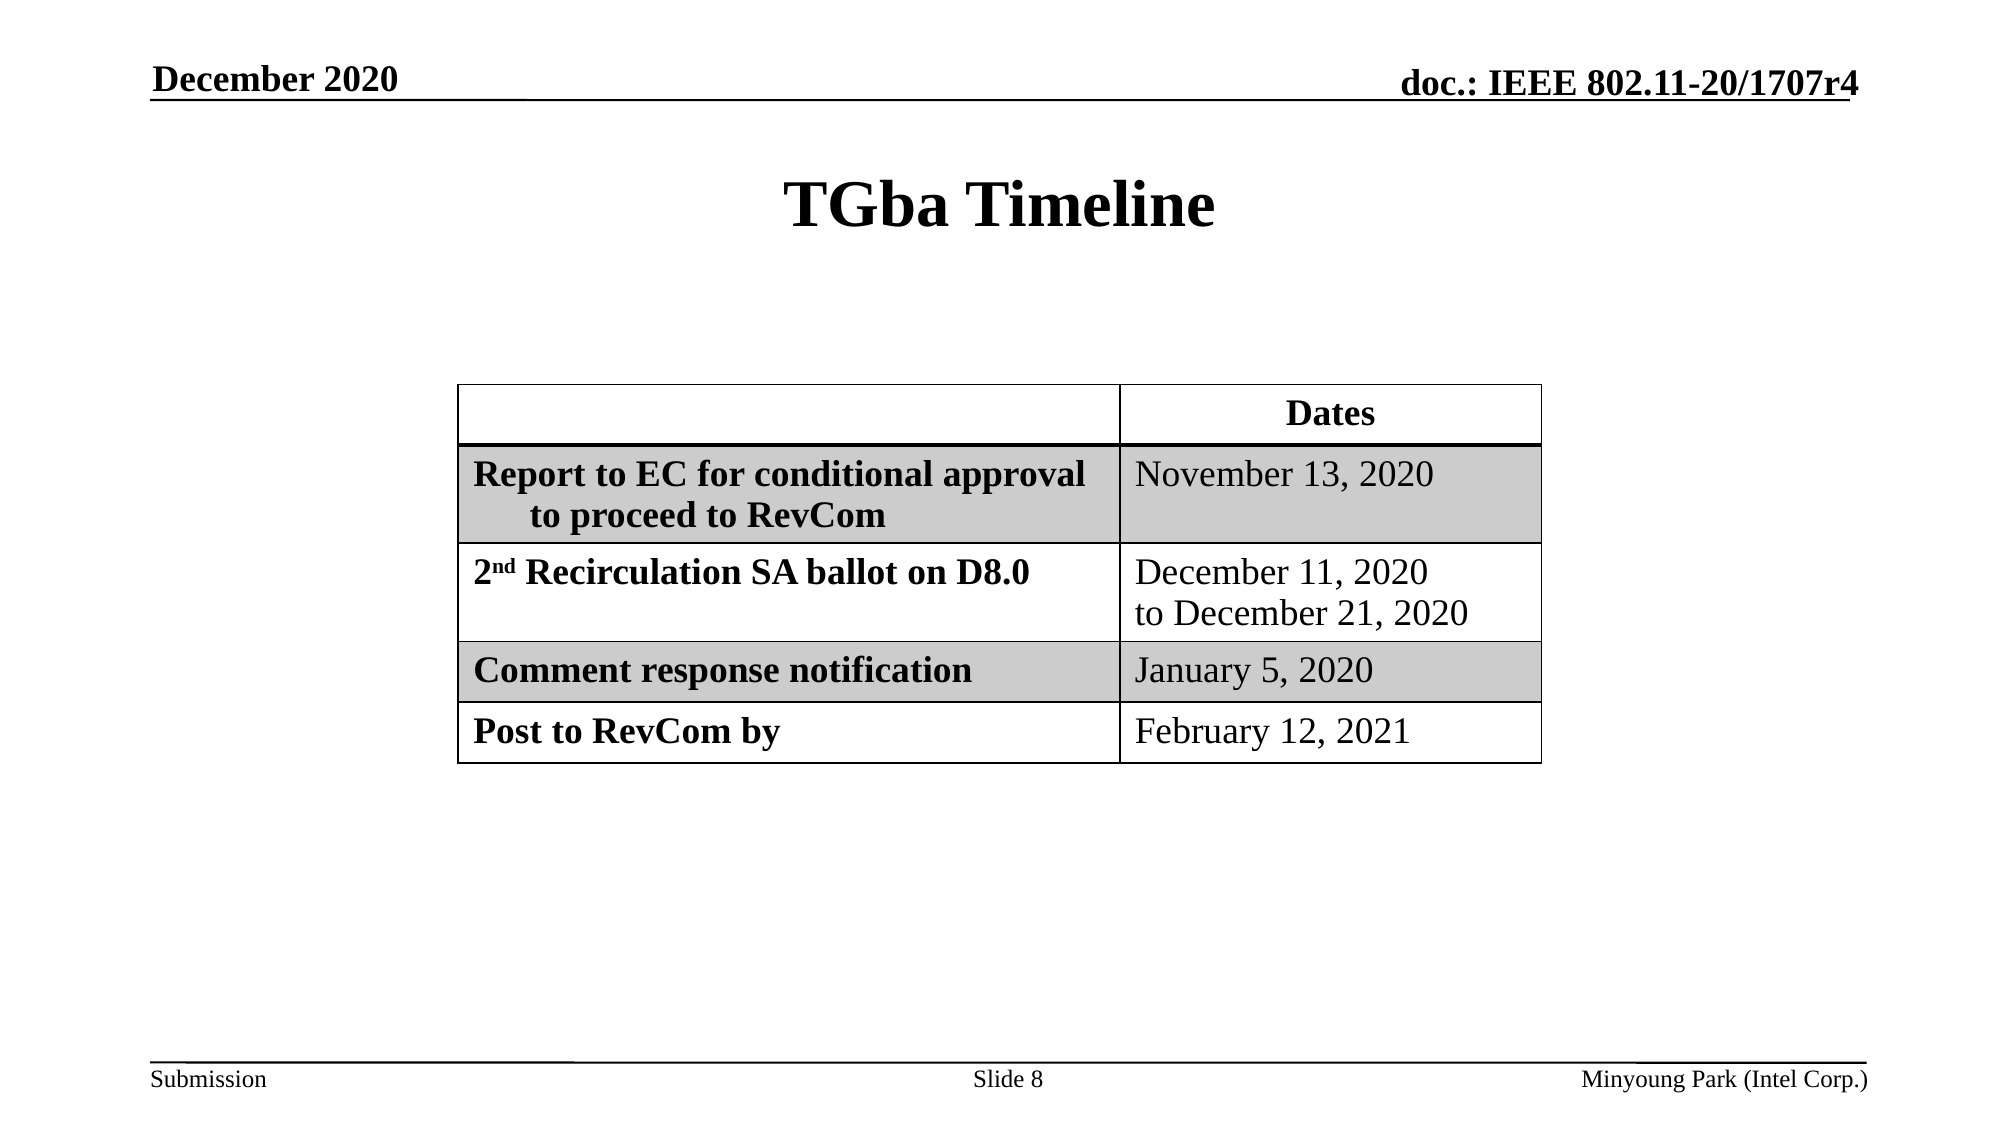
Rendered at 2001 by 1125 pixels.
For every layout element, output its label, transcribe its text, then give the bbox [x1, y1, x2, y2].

table_cell November 13, 2020 [1121, 447, 1541, 542]
slide_number Slide 8 [950, 1061, 1067, 1123]
table_header Dates [1121, 385, 1541, 443]
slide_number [152, 54, 563, 100]
footer Minyoung Park (Intel Corp.) [1171, 1061, 1869, 1093]
table_cell Comment response notification [459, 642, 1119, 701]
table_cell December 11, 2020 to December 21, 2020 [1121, 544, 1541, 641]
table_cell 2nd Recirculation SA ballot on D8.0 [459, 544, 1119, 641]
table_cell January 5, 2020 [1121, 642, 1541, 701]
table_header [459, 385, 1119, 443]
table_cell Post to RevCom by [459, 703, 1119, 762]
title TGba Timeline [149, 112, 1850, 288]
table_cell Report to EC for conditional approval to proceed to RevCom [459, 447, 1119, 542]
table_cell February 12, 2021 [1121, 703, 1541, 762]
